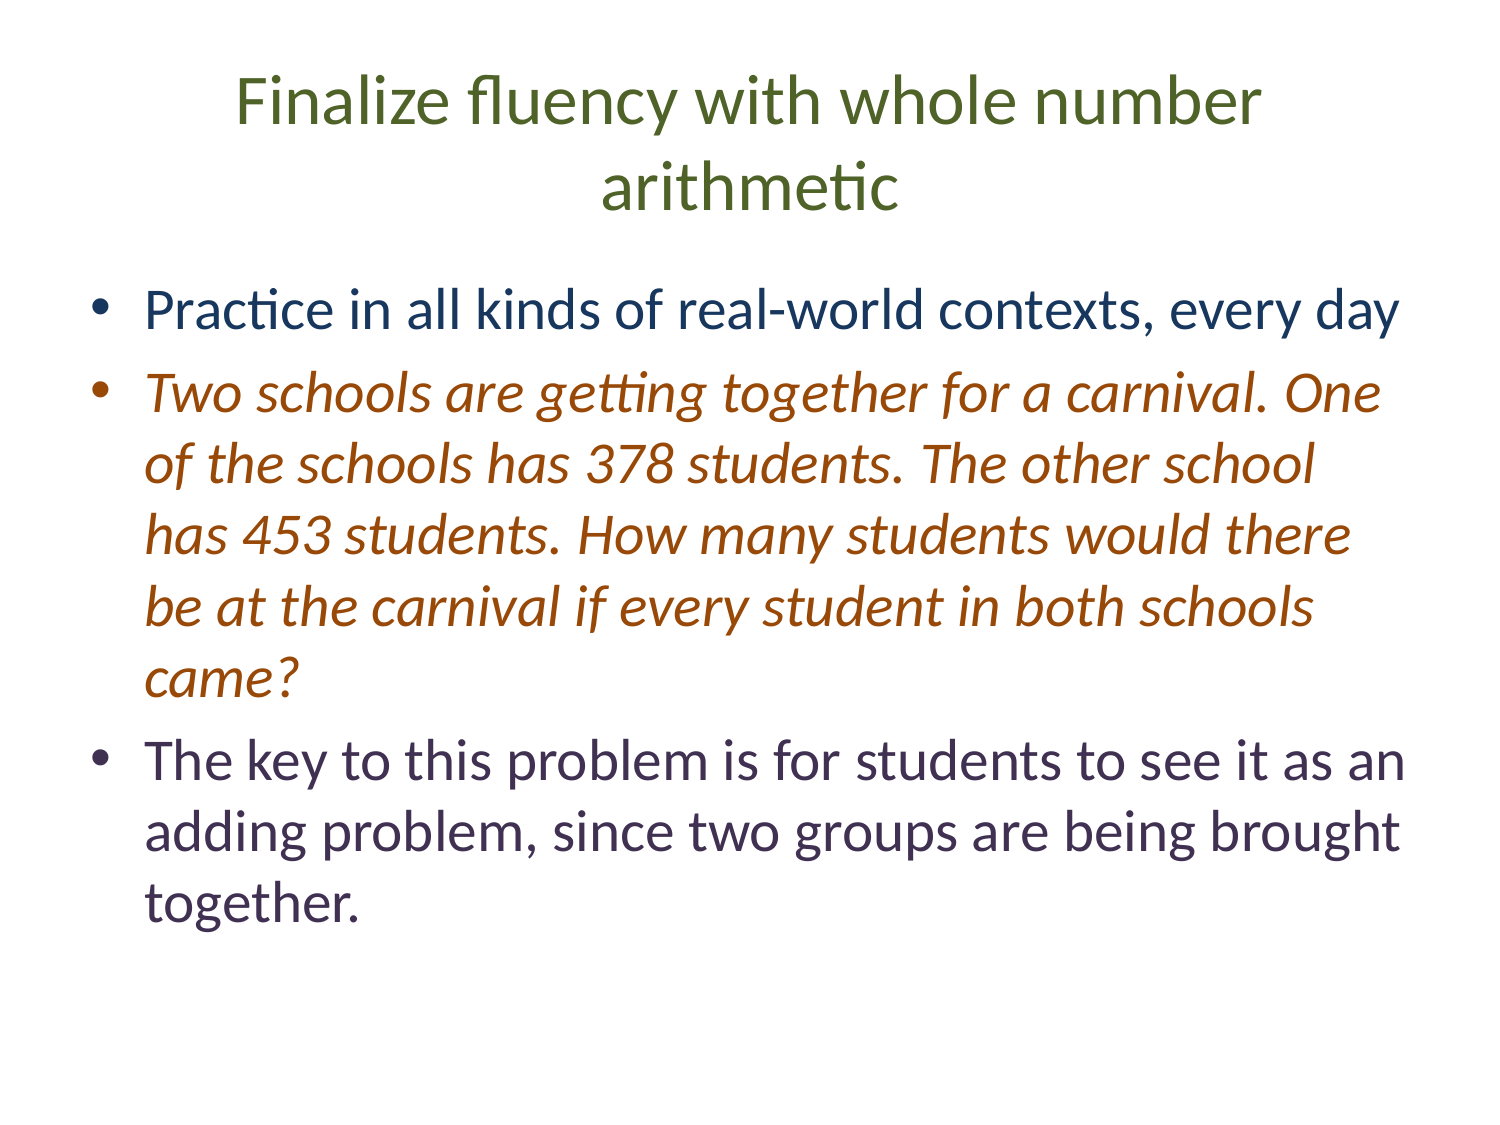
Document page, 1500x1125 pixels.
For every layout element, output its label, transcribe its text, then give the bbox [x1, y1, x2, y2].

list Practice in all kinds of real-world contexts, every day Two schools are getting together for a carnival. One of the schools has 378 students. The other school has 453 students. How many students would there be at the carnival if every student in both schools came? The key to this problem is for students to see it as an adding problem, since two groups are being brought together. [75, 262, 1425, 1005]
title Finalize fluency with whole number arithmetic [75, 45, 1425, 233]
